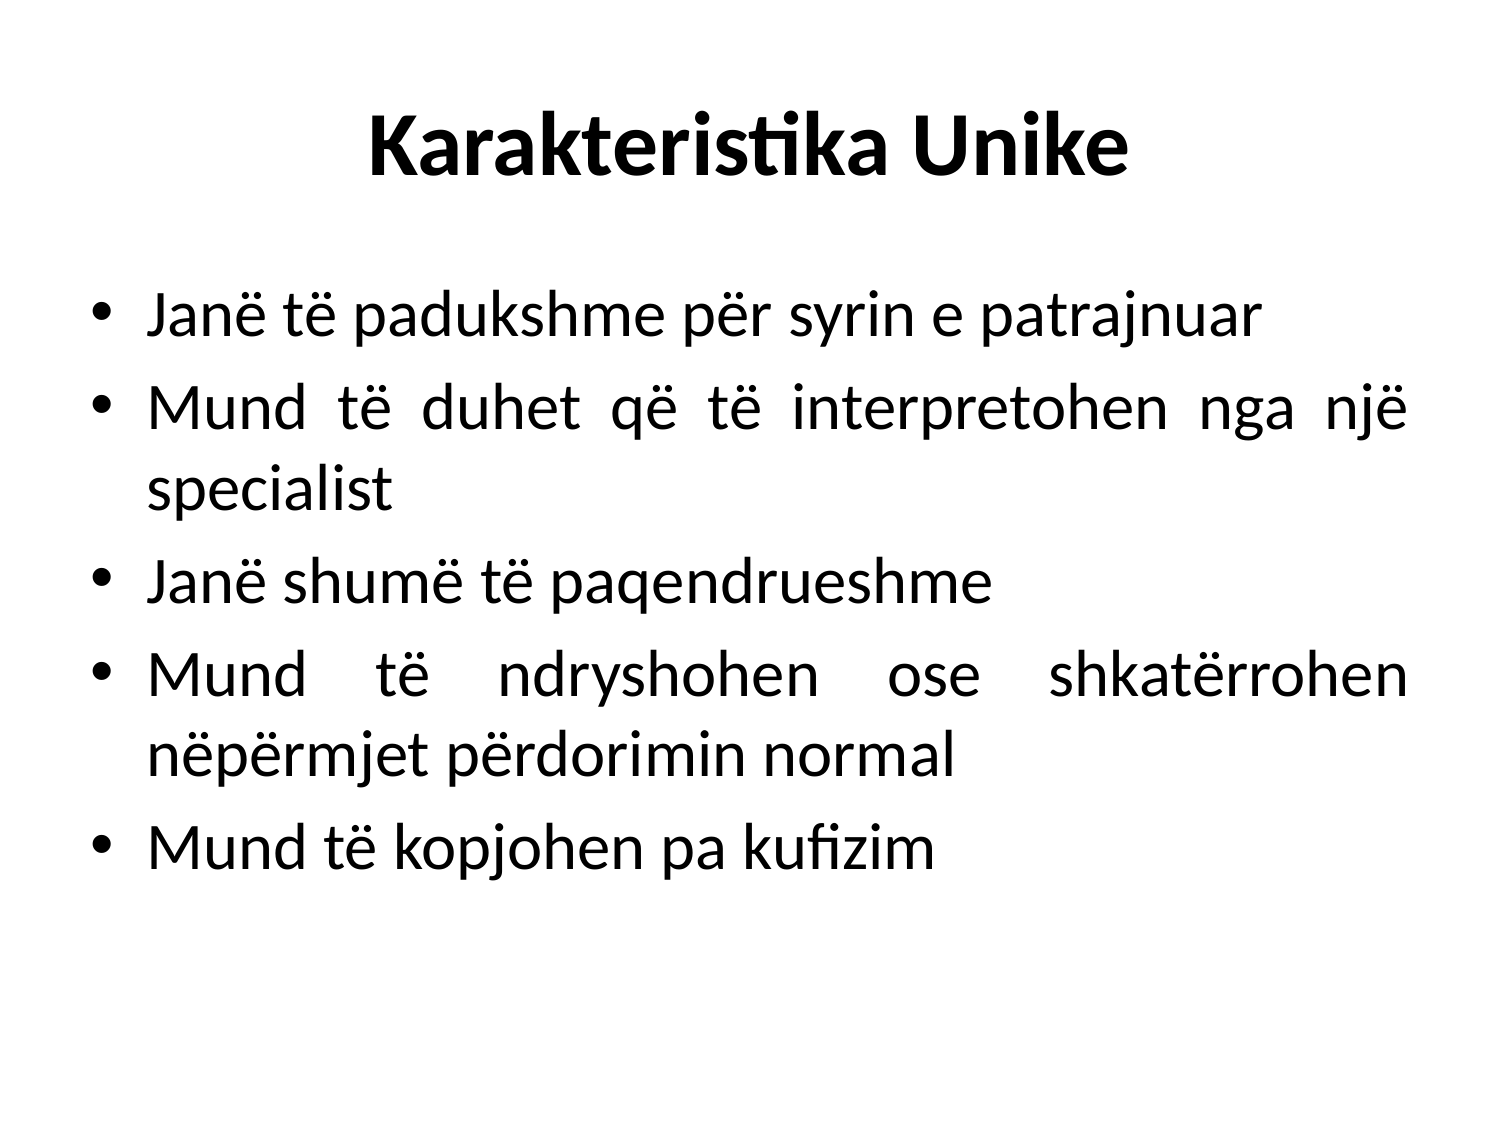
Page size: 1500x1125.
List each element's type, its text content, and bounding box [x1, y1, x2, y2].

list Janë të padukshme për syrin e patrajnuar Mund të duhet që të interpretohen nga një specialist Janë shumë të paqendrueshme Mund të ndryshohen ose shkatërrohen nëpërmjet përdorimin normal Mund të kopjohen pa kufizim [75, 262, 1425, 1005]
title Karakteristika Unike [75, 45, 1425, 233]
